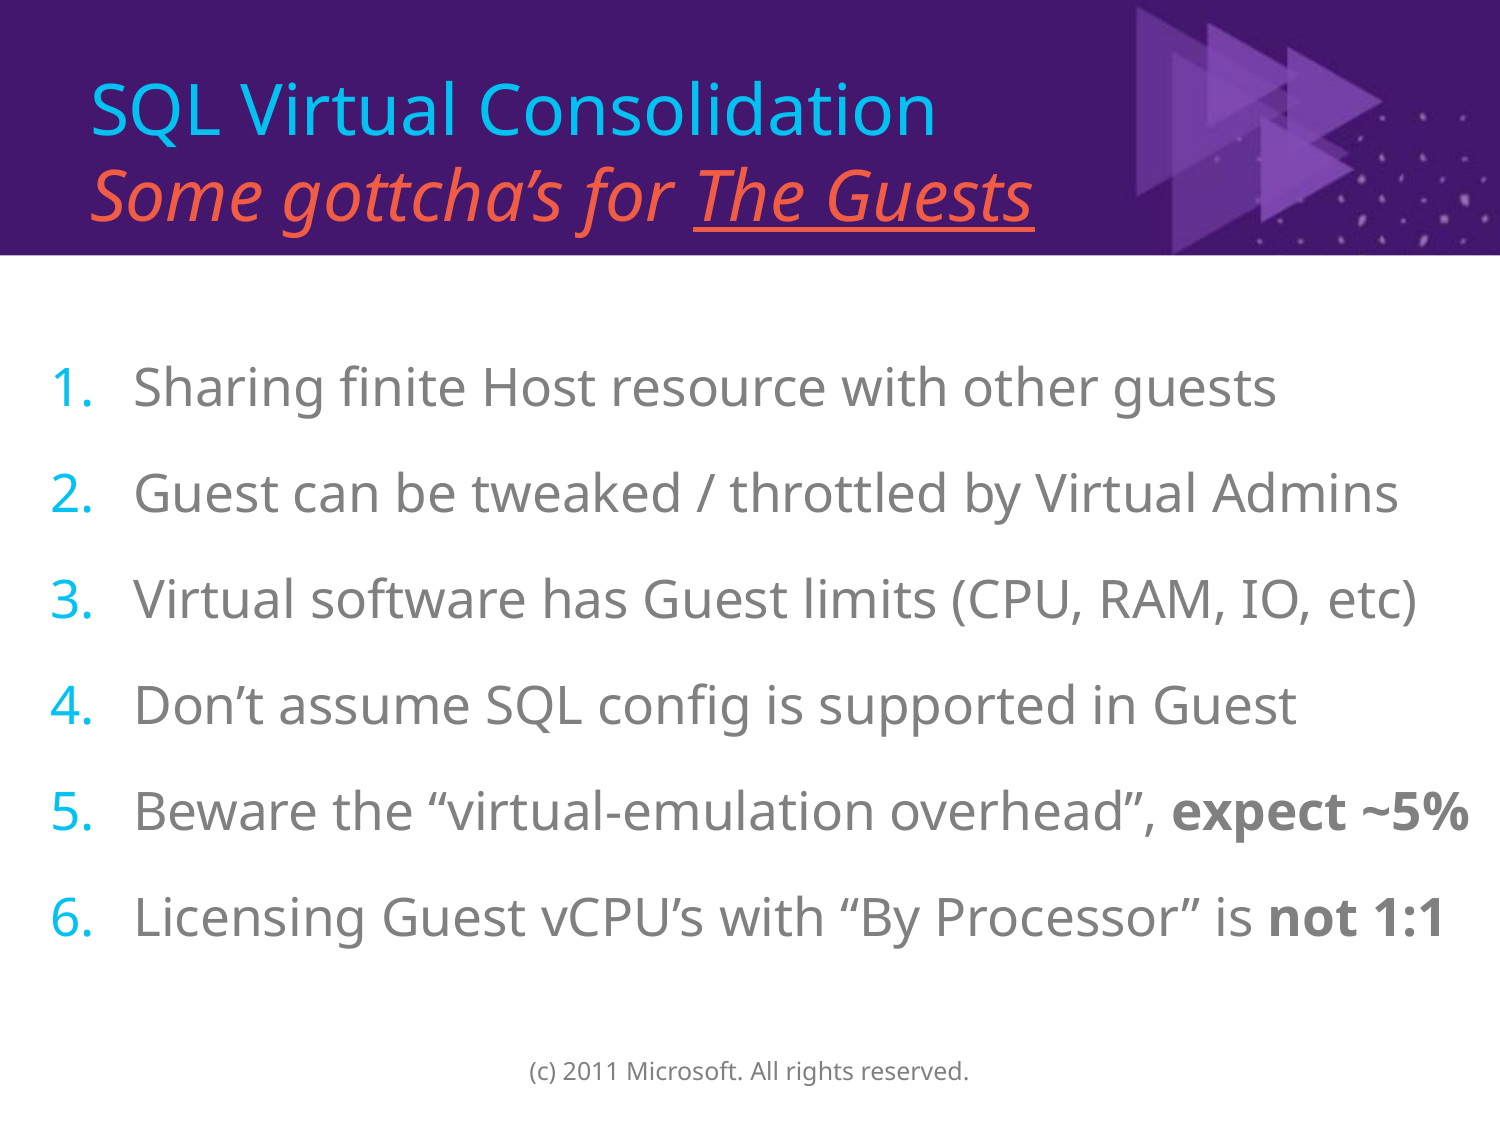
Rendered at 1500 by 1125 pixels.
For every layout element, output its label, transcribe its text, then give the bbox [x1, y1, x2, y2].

picture [0, 0, 1500, 255]
list Sharing finite Host resource with other guests Guest can be tweaked / throttled by Virtual Admins Virtual software has Guest limits (CPU, RAM, IO, etc) Don’t assume SQL config is supported in Guest Beware the “virtual-emulation overhead”, expect ~5% Licensing Guest vCPU’s with “By Processor” is not 1:1 [35, 314, 1495, 1012]
title SQL Virtual Consolidation Some gottcha’s for The Guests [75, 56, 1425, 244]
footer (c) 2011 Microsoft. All rights reserved. [512, 1042, 988, 1103]
